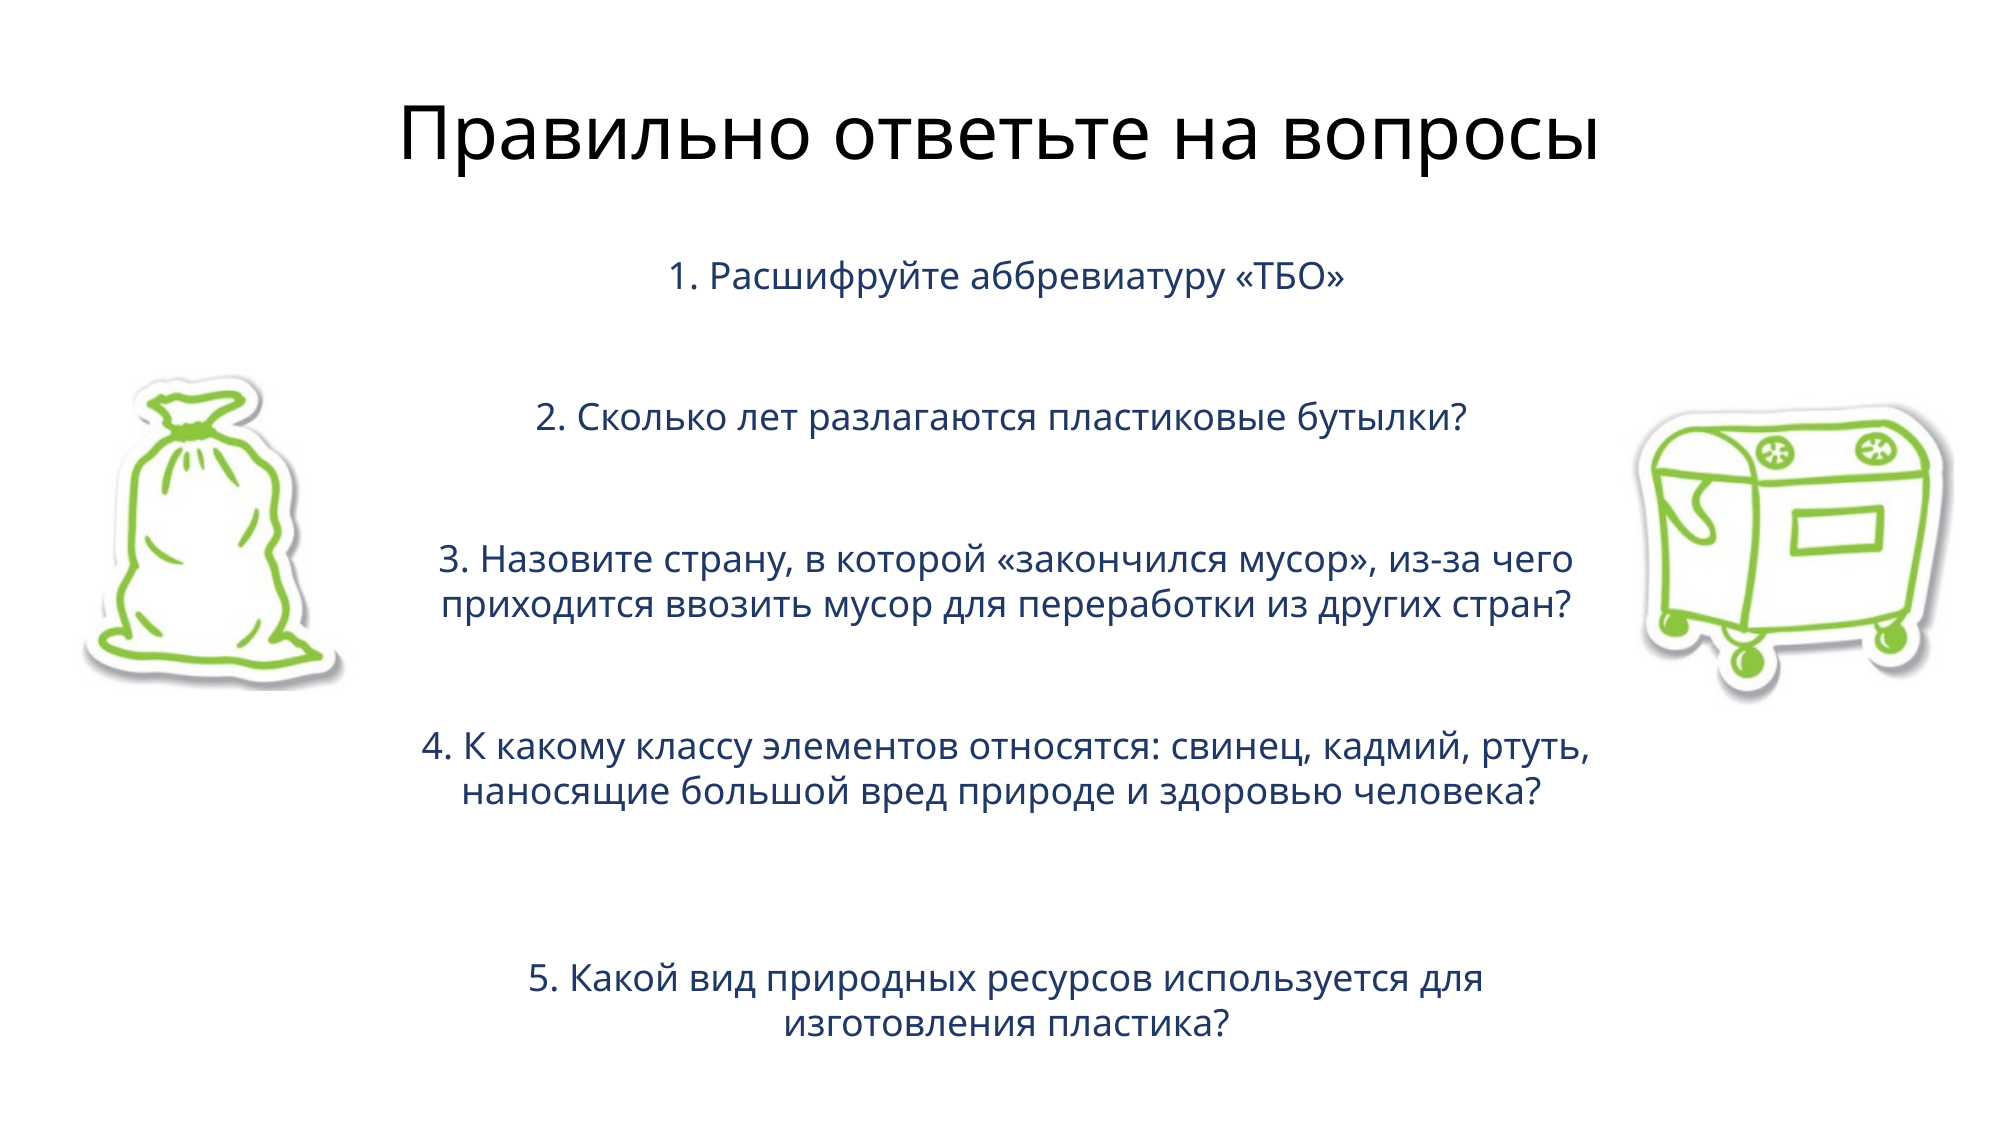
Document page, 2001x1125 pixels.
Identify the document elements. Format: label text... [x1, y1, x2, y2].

text_box Правильно ответьте на вопросы [0, 44, 2000, 184]
picture [1606, 378, 1955, 715]
text_box 2. Сколько лет разлагаются пластиковые бутылки? [406, 385, 1606, 446]
text_box 5. Какой вид природных ресурсов используется для изготовления пластика? [406, 946, 1607, 1052]
text_box 3. Назовите страну, в которой «закончился мусор», из-за чего приходится ввозить мусор для переработки из других стран? [406, 527, 1606, 633]
text_box 4. К какому классу элементов относятся: свинец, кадмий, ртуть, наносящие большой вред природе и здоровью человека? [406, 714, 1607, 820]
text_box 1. Расшифруйте аббревиатуру «ТБО» [406, 244, 1607, 305]
picture [77, 361, 354, 691]
